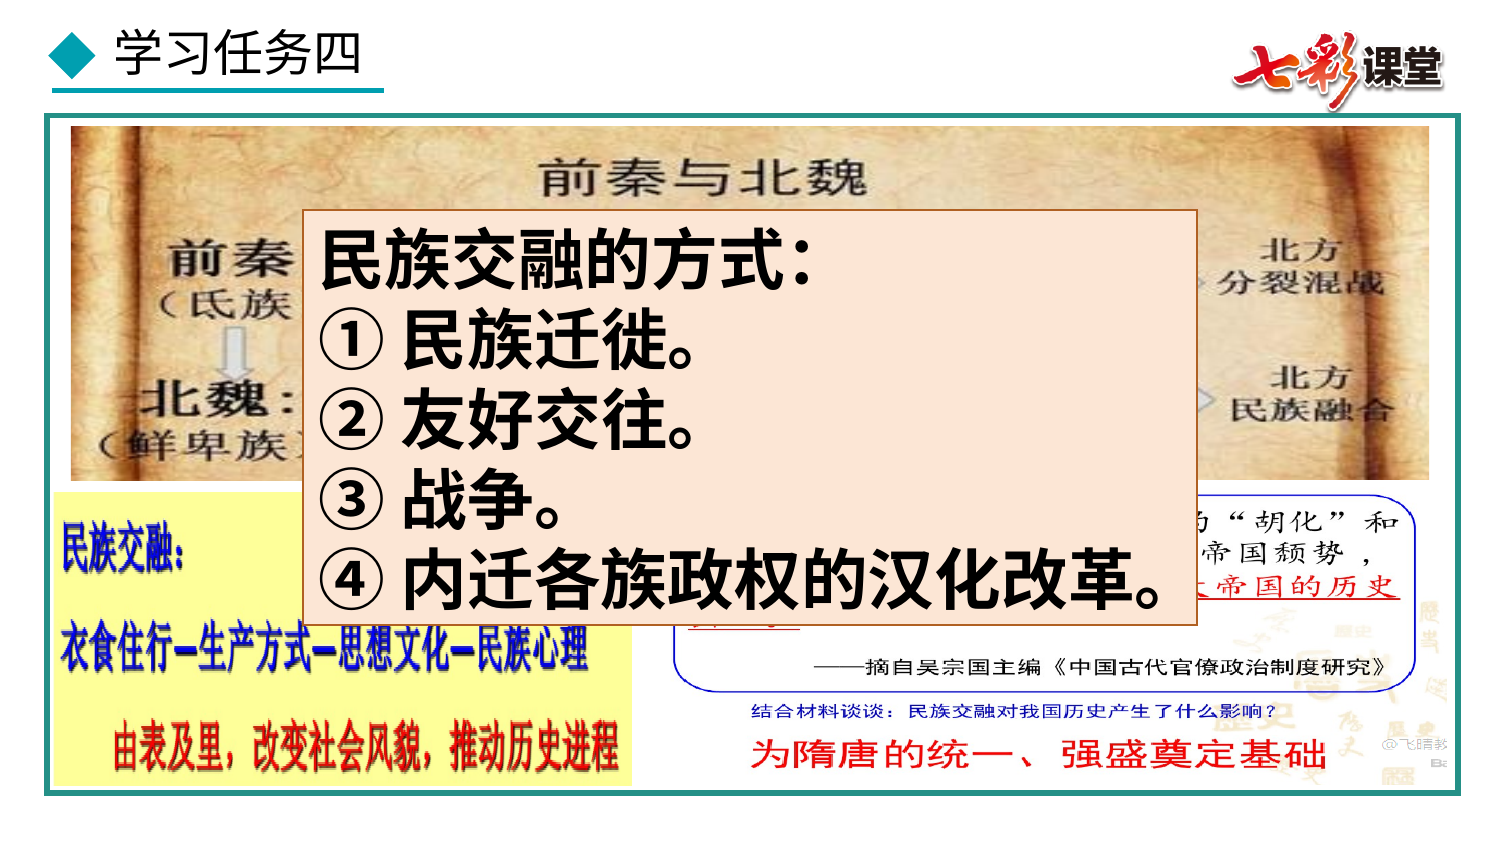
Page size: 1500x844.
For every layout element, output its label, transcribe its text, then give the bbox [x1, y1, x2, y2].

text_box 民族交融的方式： ①民族迁徙。 ②友好交往。 ③战争。 ④内迁各族政权的汉化改革。 [302, 482, 635, 626]
picture [52, 492, 633, 786]
picture [1228, 26, 1449, 113]
picture [70, 126, 1447, 786]
